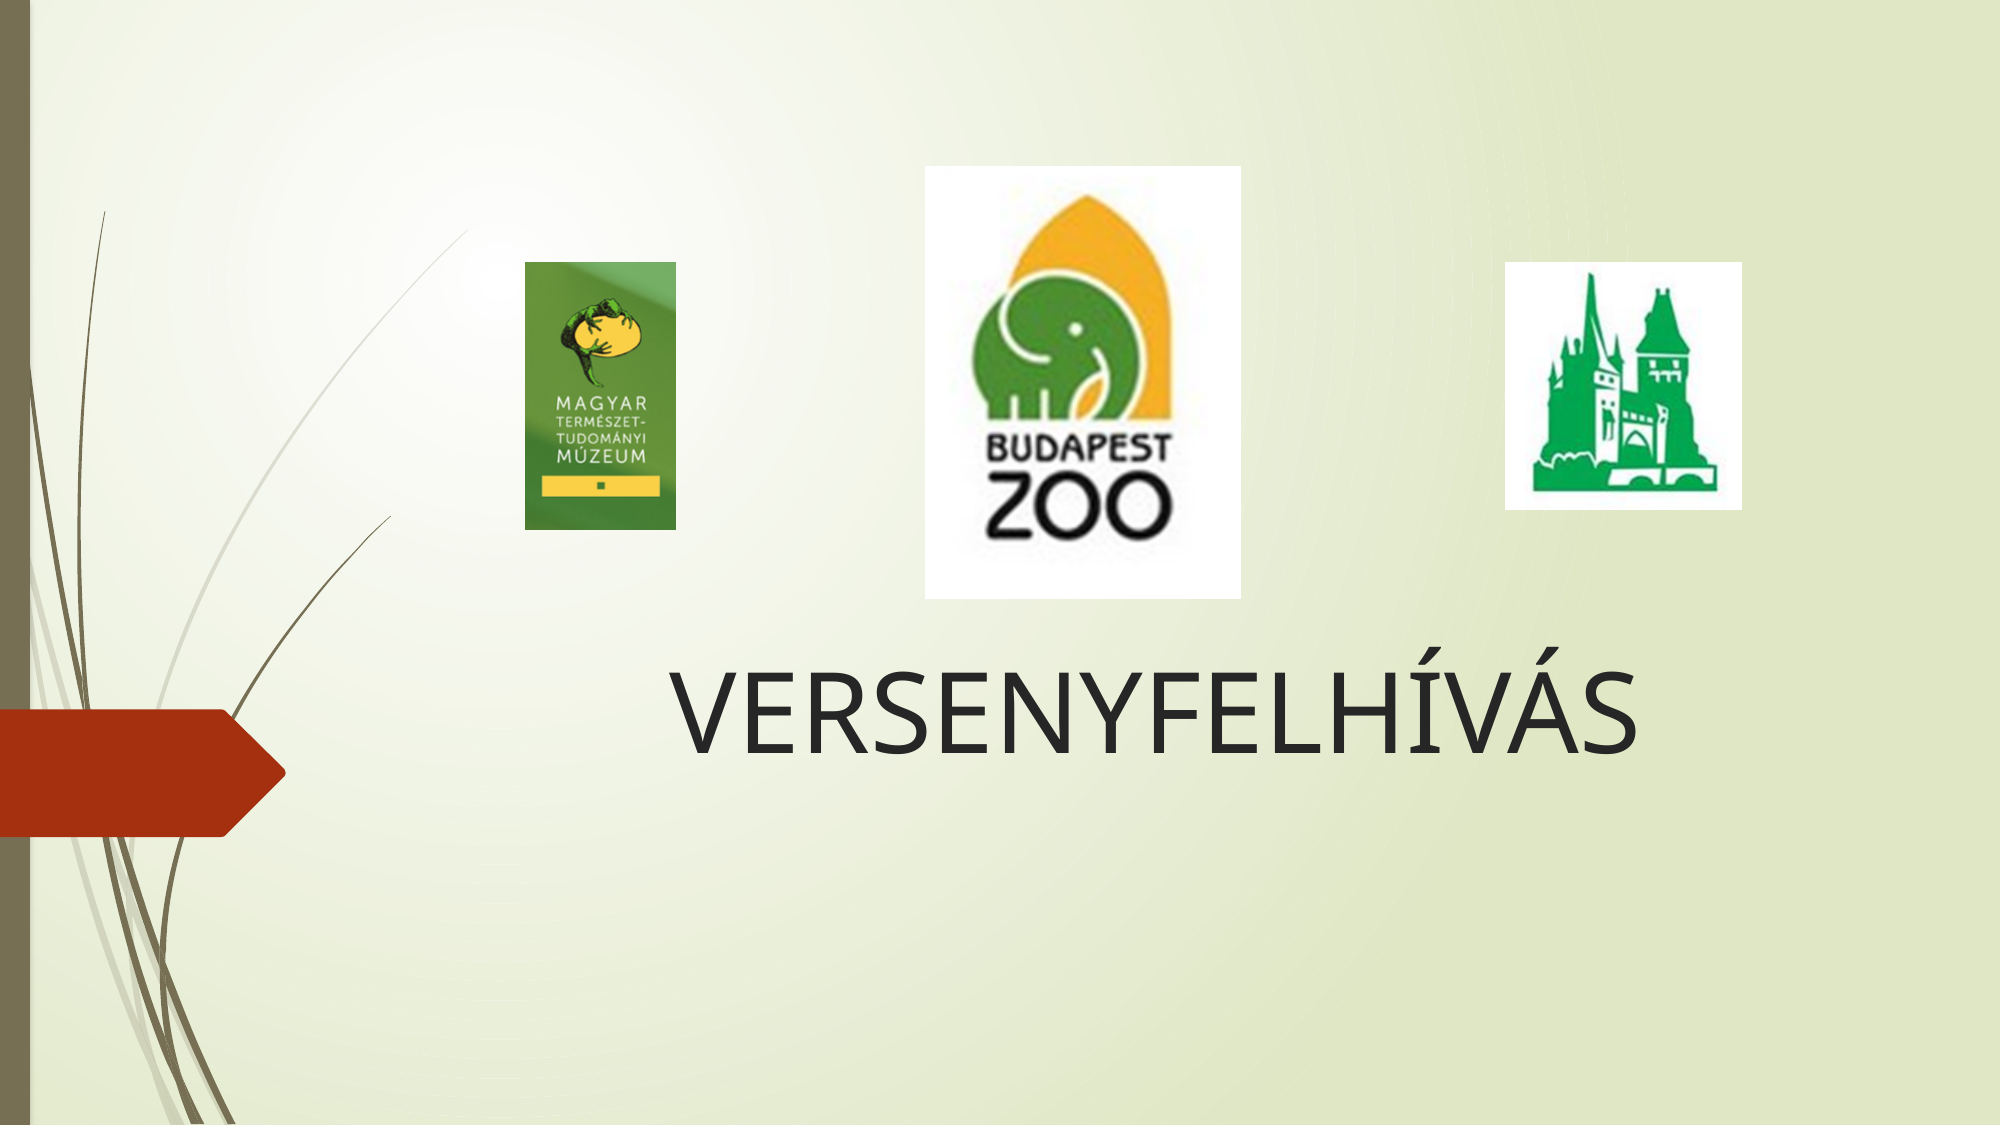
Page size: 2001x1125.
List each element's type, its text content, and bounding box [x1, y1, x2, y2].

title VERSENYFELHÍVÁS [424, 412, 1888, 784]
picture [925, 165, 1241, 600]
picture [524, 261, 676, 530]
picture [1505, 261, 1742, 510]
